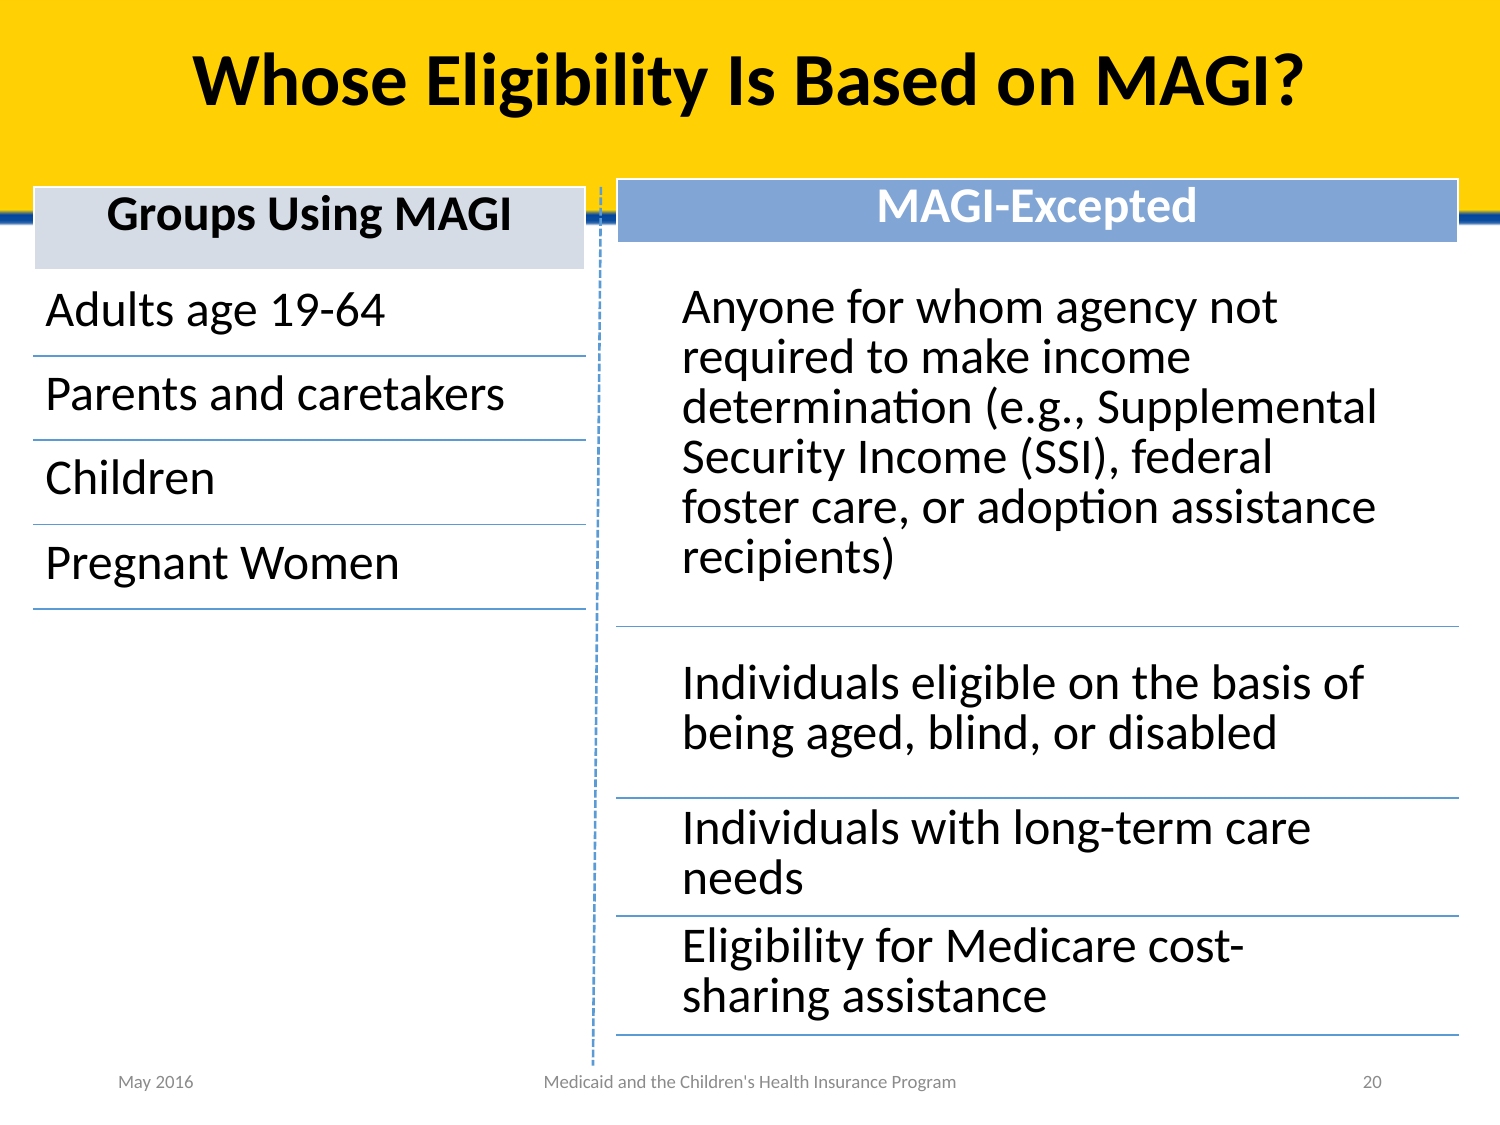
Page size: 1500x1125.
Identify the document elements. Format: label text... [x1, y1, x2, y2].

table_header Groups Using MAGI [35, 188, 584, 269]
table_cell Pregnant Women [35, 525, 584, 608]
table_cell Anyone for whom agency not required to make income determination (e.g., Supplemental Security Income (SSI), federal foster care, or adoption assistance recipients) [618, 248, 1457, 626]
table_cell Eligibility for Medicare cost-sharing assistance [618, 917, 1457, 1034]
table_header MAGI-Excepted [618, 180, 1457, 242]
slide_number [103, 1050, 441, 1111]
slide_number 20 [1059, 1050, 1397, 1111]
table_cell Individuals eligible on the basis of being aged, blind, or disabled [618, 627, 1457, 797]
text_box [592, 186, 601, 1066]
table_cell Children [35, 441, 584, 524]
title Whose Eligibility Is Based on MAGI? [103, 2, 1397, 161]
footer Medicaid and the Children's Health Insurance Program [496, 1050, 1004, 1111]
table_cell Parents and caretakers [35, 357, 584, 439]
table_cell Adults age 19-64 [35, 274, 584, 355]
table_cell Individuals with long-term care needs [618, 799, 1457, 915]
picture [0, 0, 1500, 1125]
